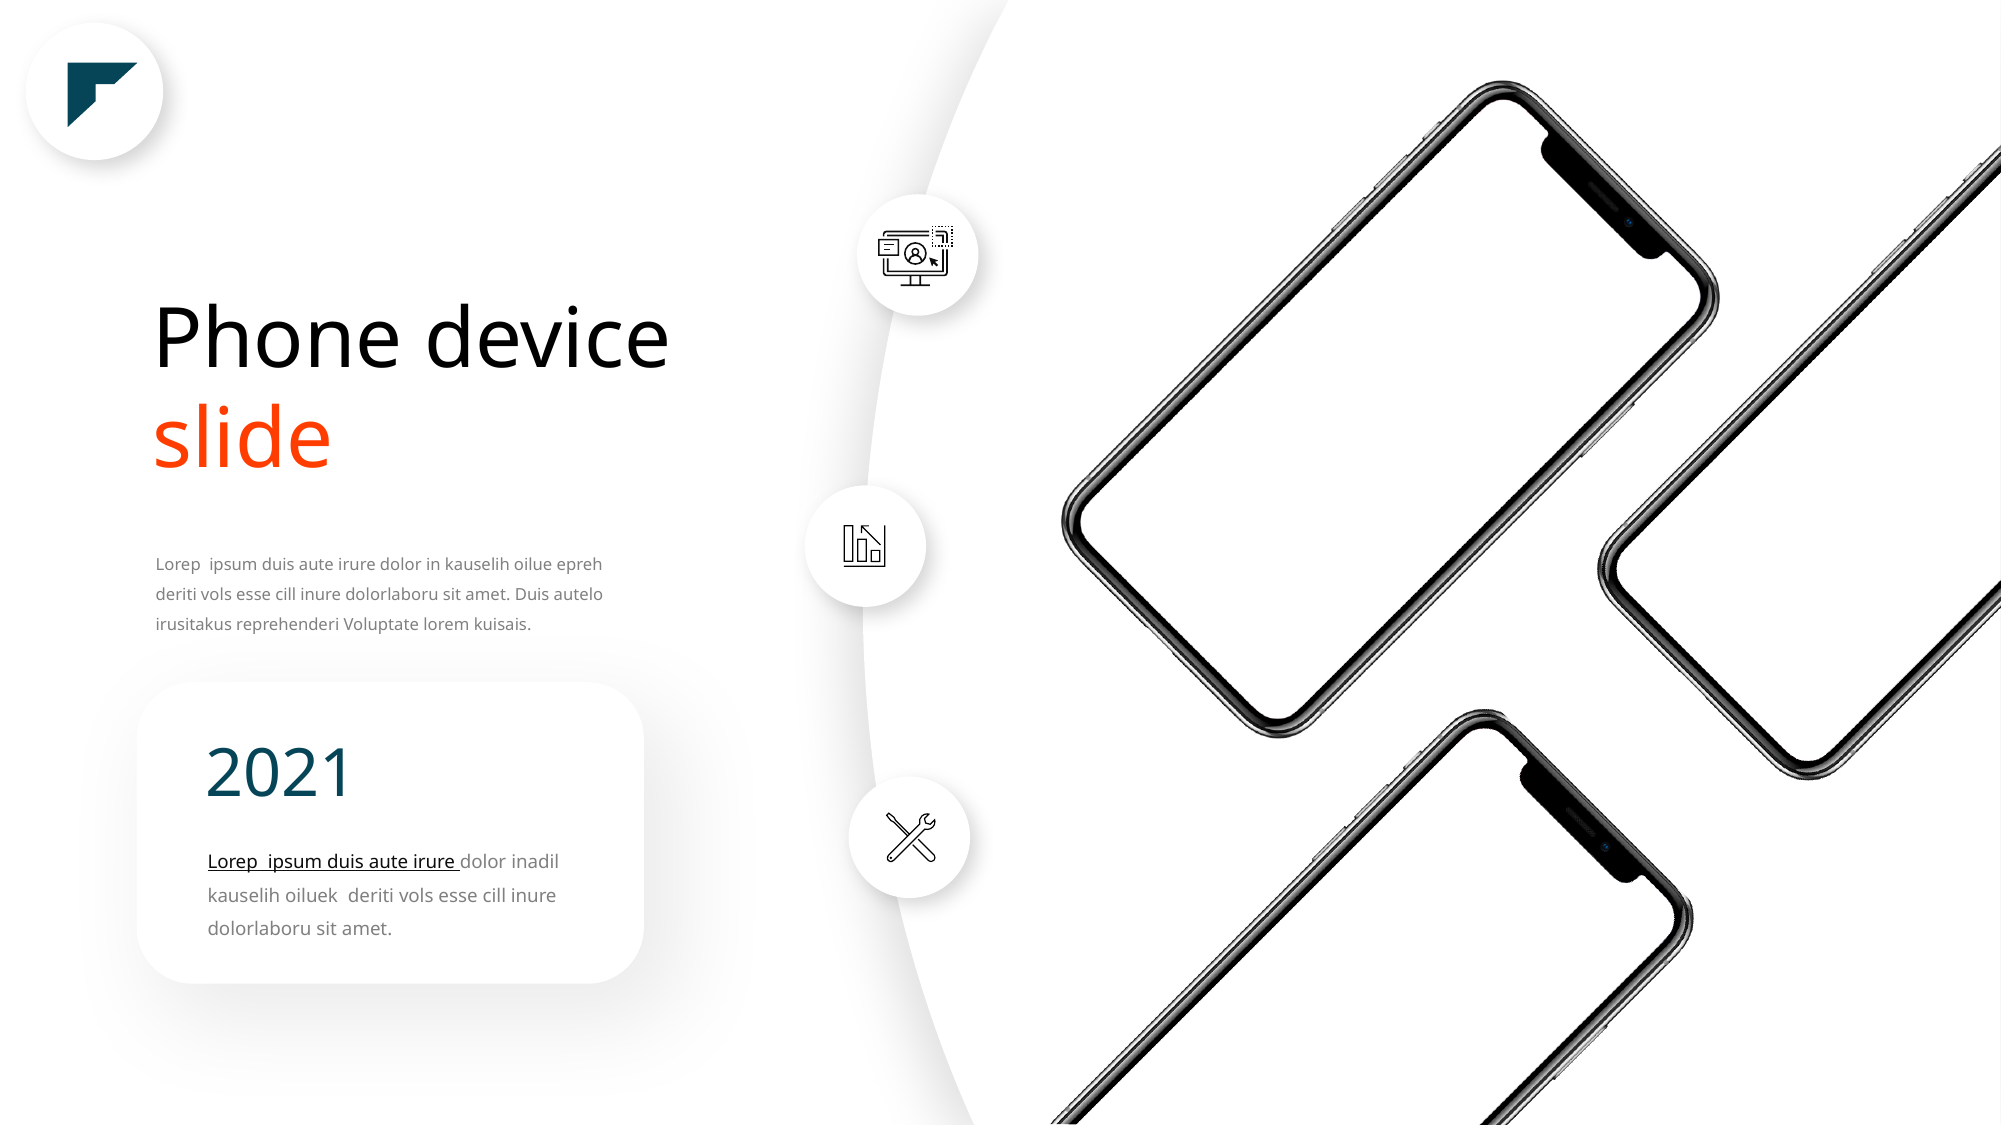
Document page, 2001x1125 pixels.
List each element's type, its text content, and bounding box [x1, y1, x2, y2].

text_box [803, 484, 928, 608]
text_box Lorep ipsum duis aute irure dolor inadil kauselih oiluek deriti vols esse cill inure dolorlaboru sit amet. [192, 830, 628, 947]
text_box Phone device slide [137, 276, 838, 491]
text_box [855, 193, 980, 317]
text_box [24, 21, 165, 162]
text_box [135, 681, 645, 985]
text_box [885, 812, 936, 863]
text_box [66, 61, 141, 130]
text_box Lorep ipsum duis aute irure dolor in kauselih oilue epreh deriti vols esse cill inure dolorlaboru sit amet. Duis autelo irusitakus reprehenderi Voluptate lorem kuisais. [140, 536, 658, 641]
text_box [878, 225, 953, 286]
text_box 2021 [190, 722, 400, 817]
picture [1035, 58, 2001, 1125]
text_box [847, 775, 972, 900]
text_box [843, 525, 886, 567]
